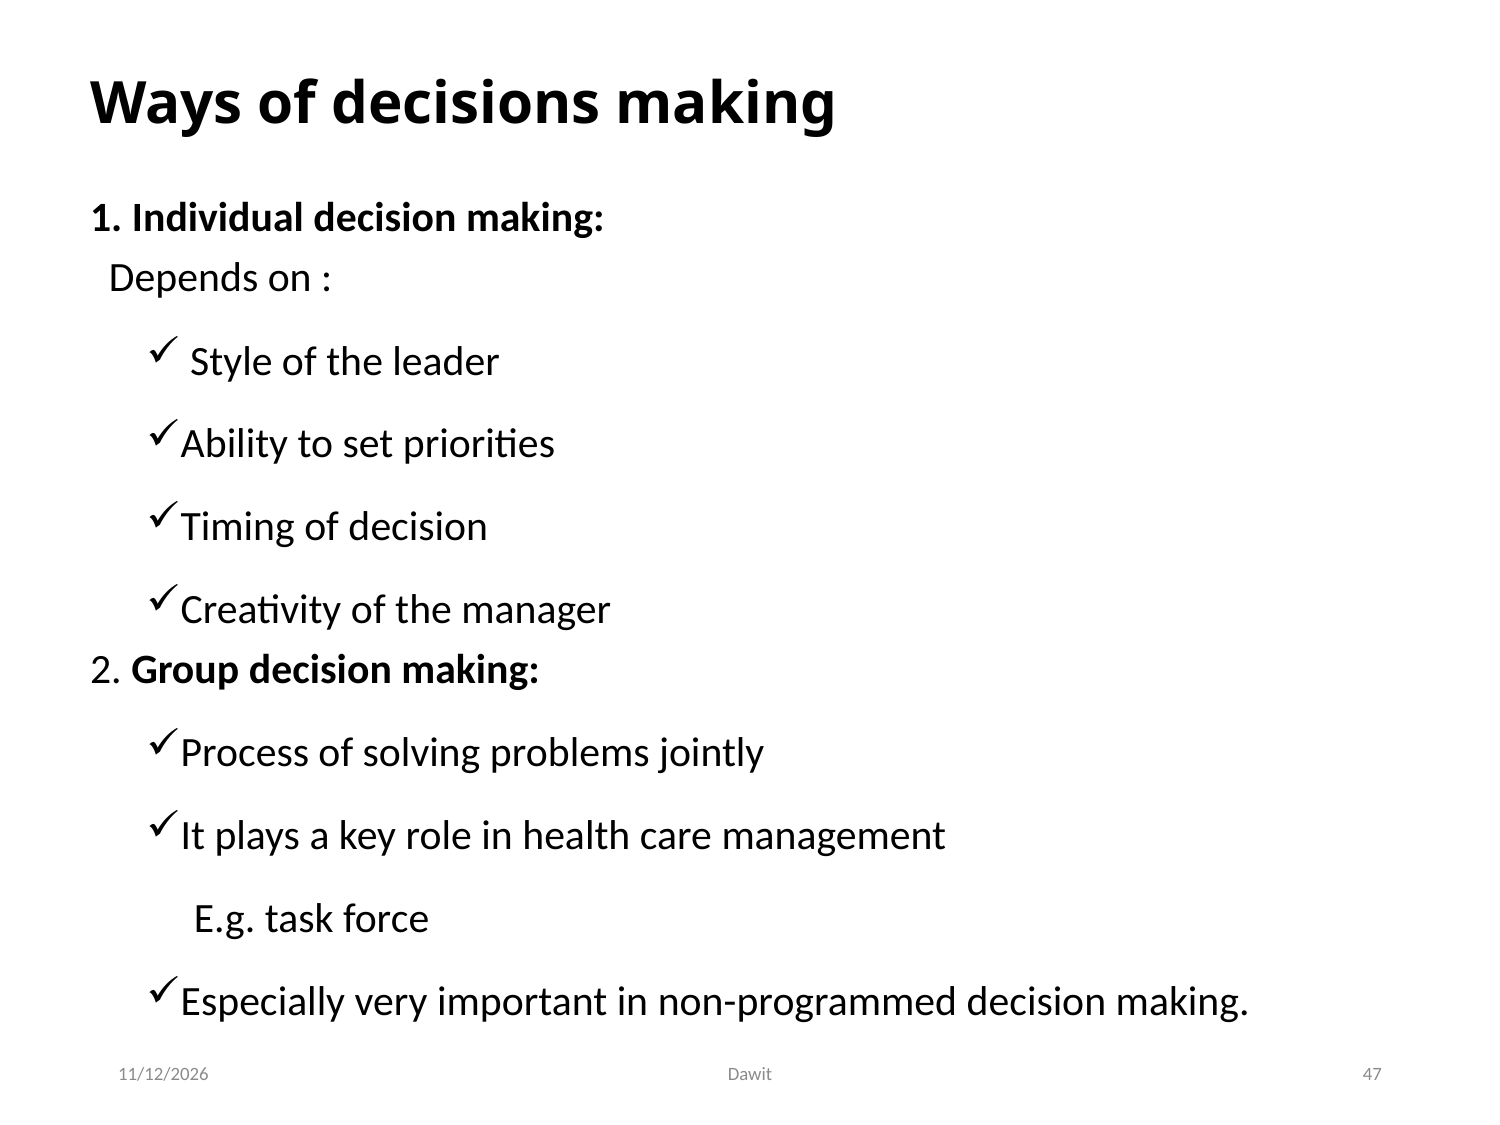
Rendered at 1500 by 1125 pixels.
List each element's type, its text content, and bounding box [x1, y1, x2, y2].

title Ways of decisions making [75, 60, 1425, 149]
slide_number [103, 1042, 441, 1103]
footer Dawit [496, 1042, 1004, 1103]
slide_number 47 [1059, 1042, 1397, 1103]
list 1. Individual decision making: Depends on : Style of the leader Ability to set priorities Timing of decision Creativity of the manager 2. Group decision making: Process of solving problems jointly It plays a key role in health care management E.g. task force Especially very important in non-programmed decision making. [75, 187, 1475, 1125]
